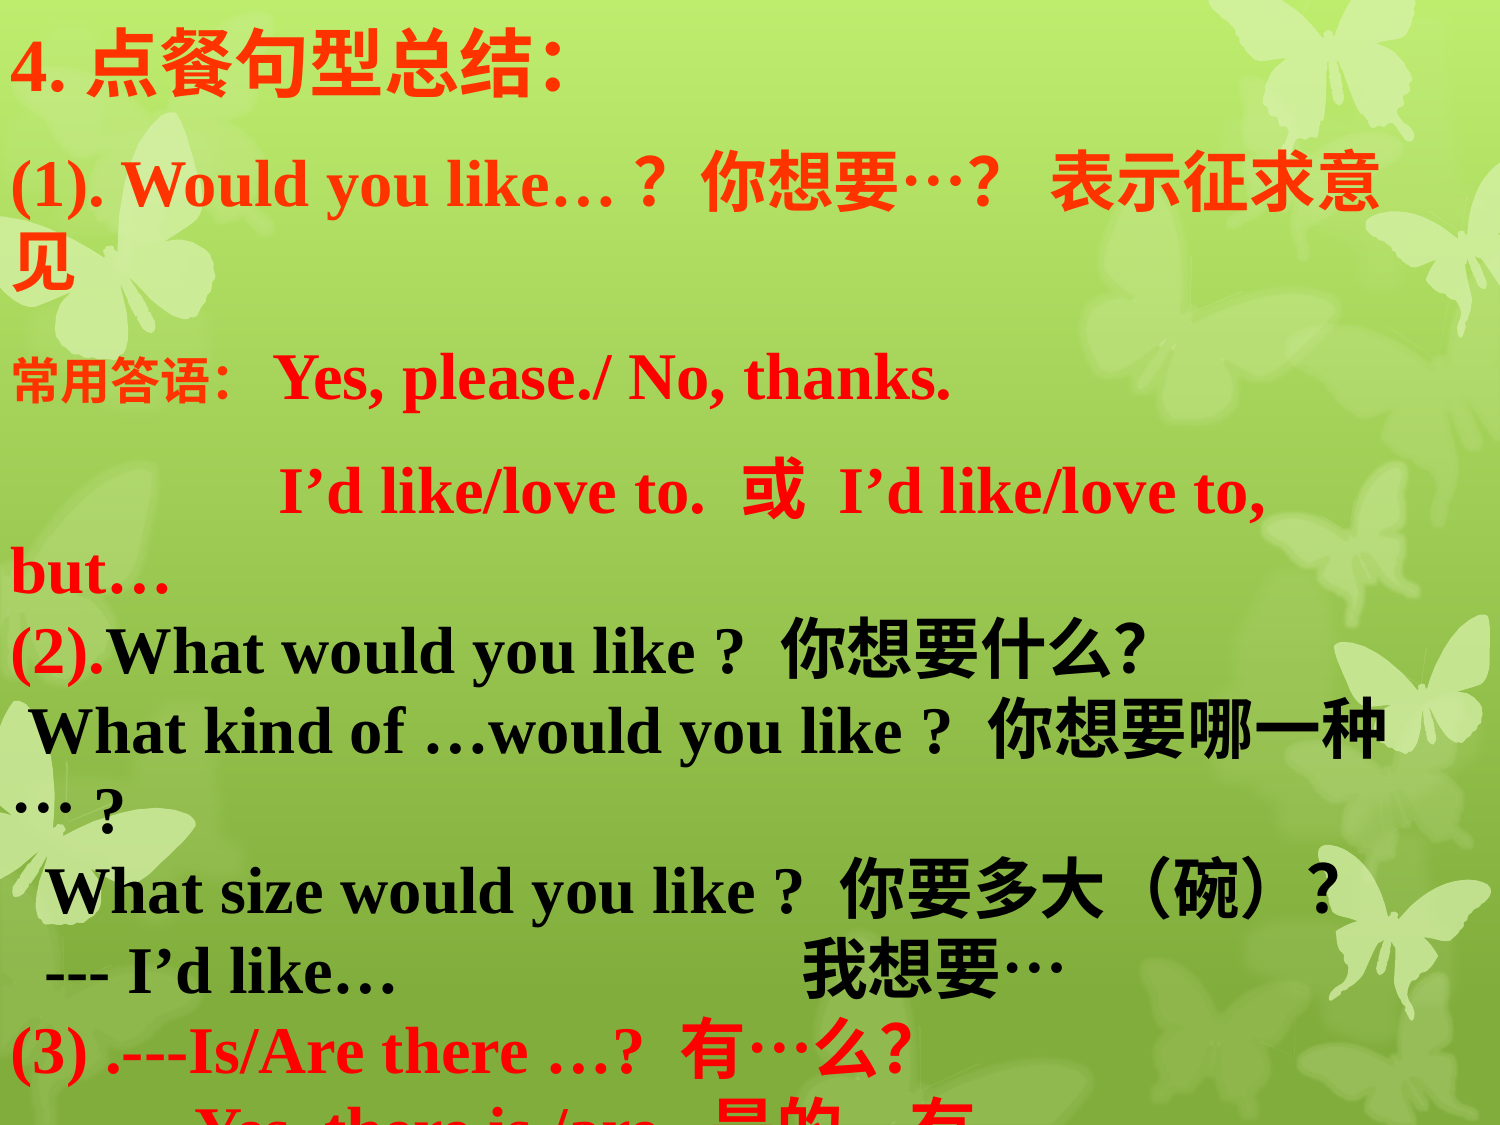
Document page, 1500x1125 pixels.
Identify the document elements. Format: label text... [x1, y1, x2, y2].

text_box 4.点餐句型总结： (1). Would you like…？你想要…？ 表示征求意见 常用答语：Yes, please./ No, thanks. I’d like/love to. 或 I’d like/love to, but… (2).What would you like ? 你想要什么？ What kind of …would you like ? 你想要哪一种…? What size would you like ? 你要多大（碗）？ --- I’d like… 我想要… (3) .---Is/Are there …? 有…么？ ---Yes, there is /are. 是的，有。 (4)May I take / have your order?可以点餐了吗？ [0, 9, 1459, 1125]
